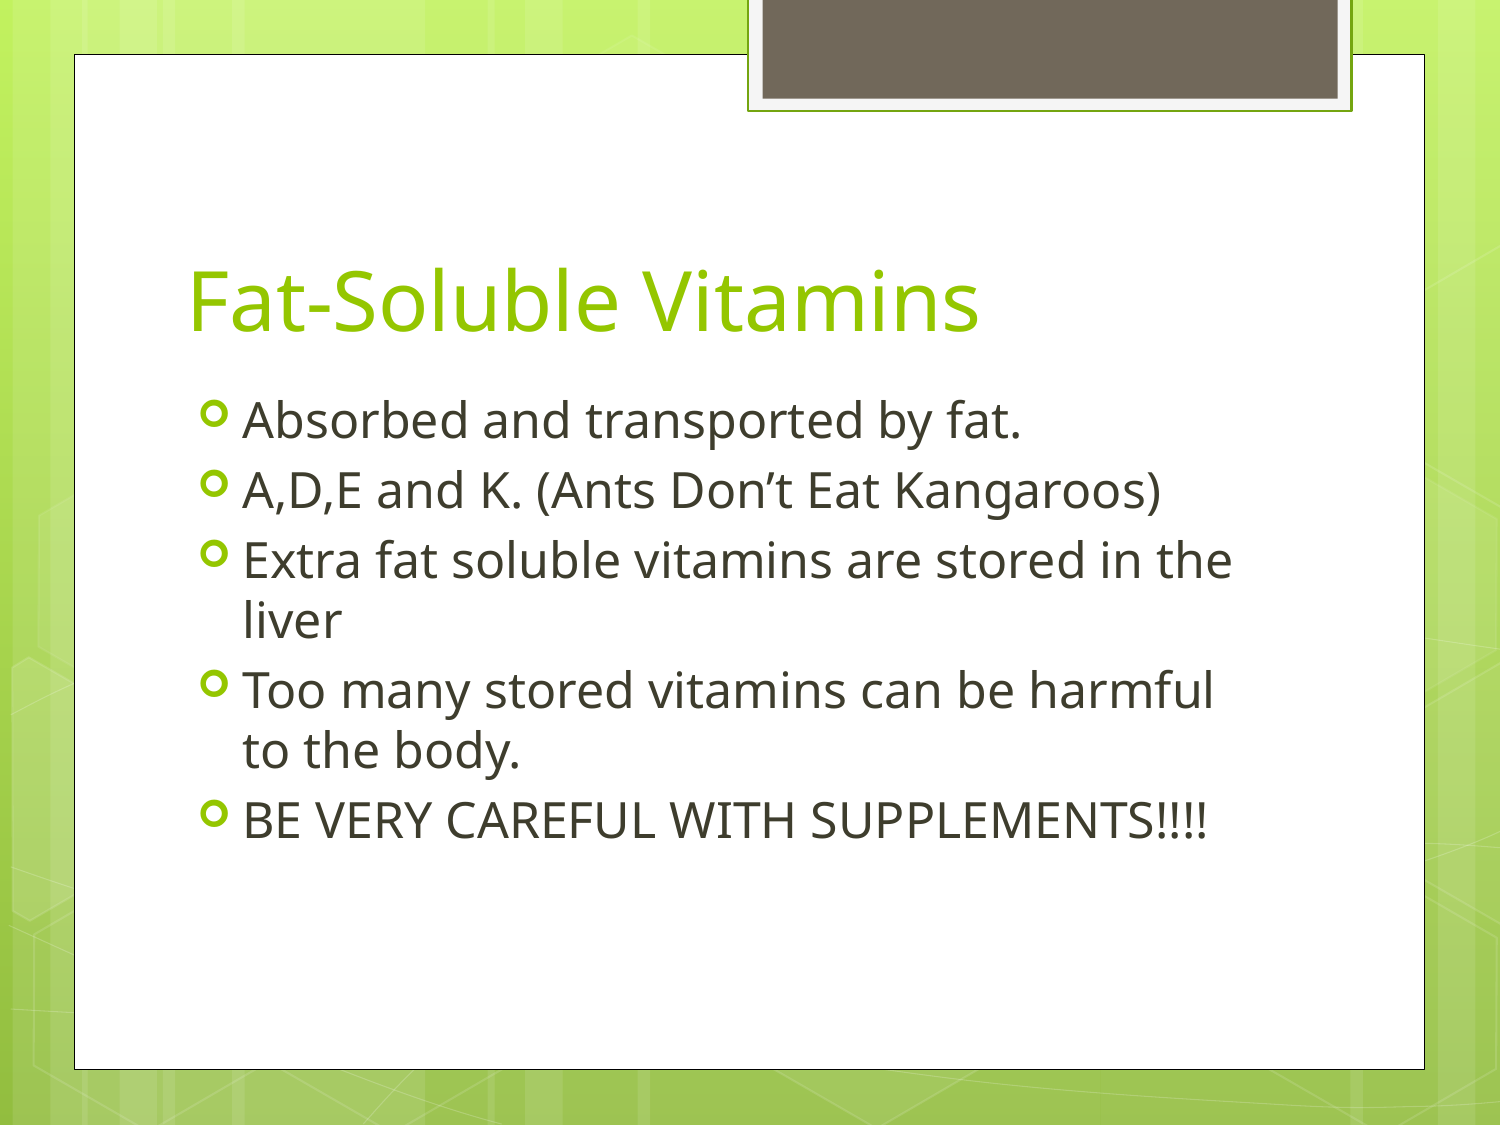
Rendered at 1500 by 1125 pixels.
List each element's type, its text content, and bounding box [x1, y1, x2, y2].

title Fat-Soluble Vitamins [171, 168, 1324, 357]
list Absorbed and transported by fat. A,D,E and K. (Ants Don’t Eat Kangaroos) Extra fat soluble vitamins are stored in the liver Too many stored vitamins can be harmful to the body. BE VERY CAREFUL WITH SUPPLEMENTS!!!! [171, 381, 1283, 957]
